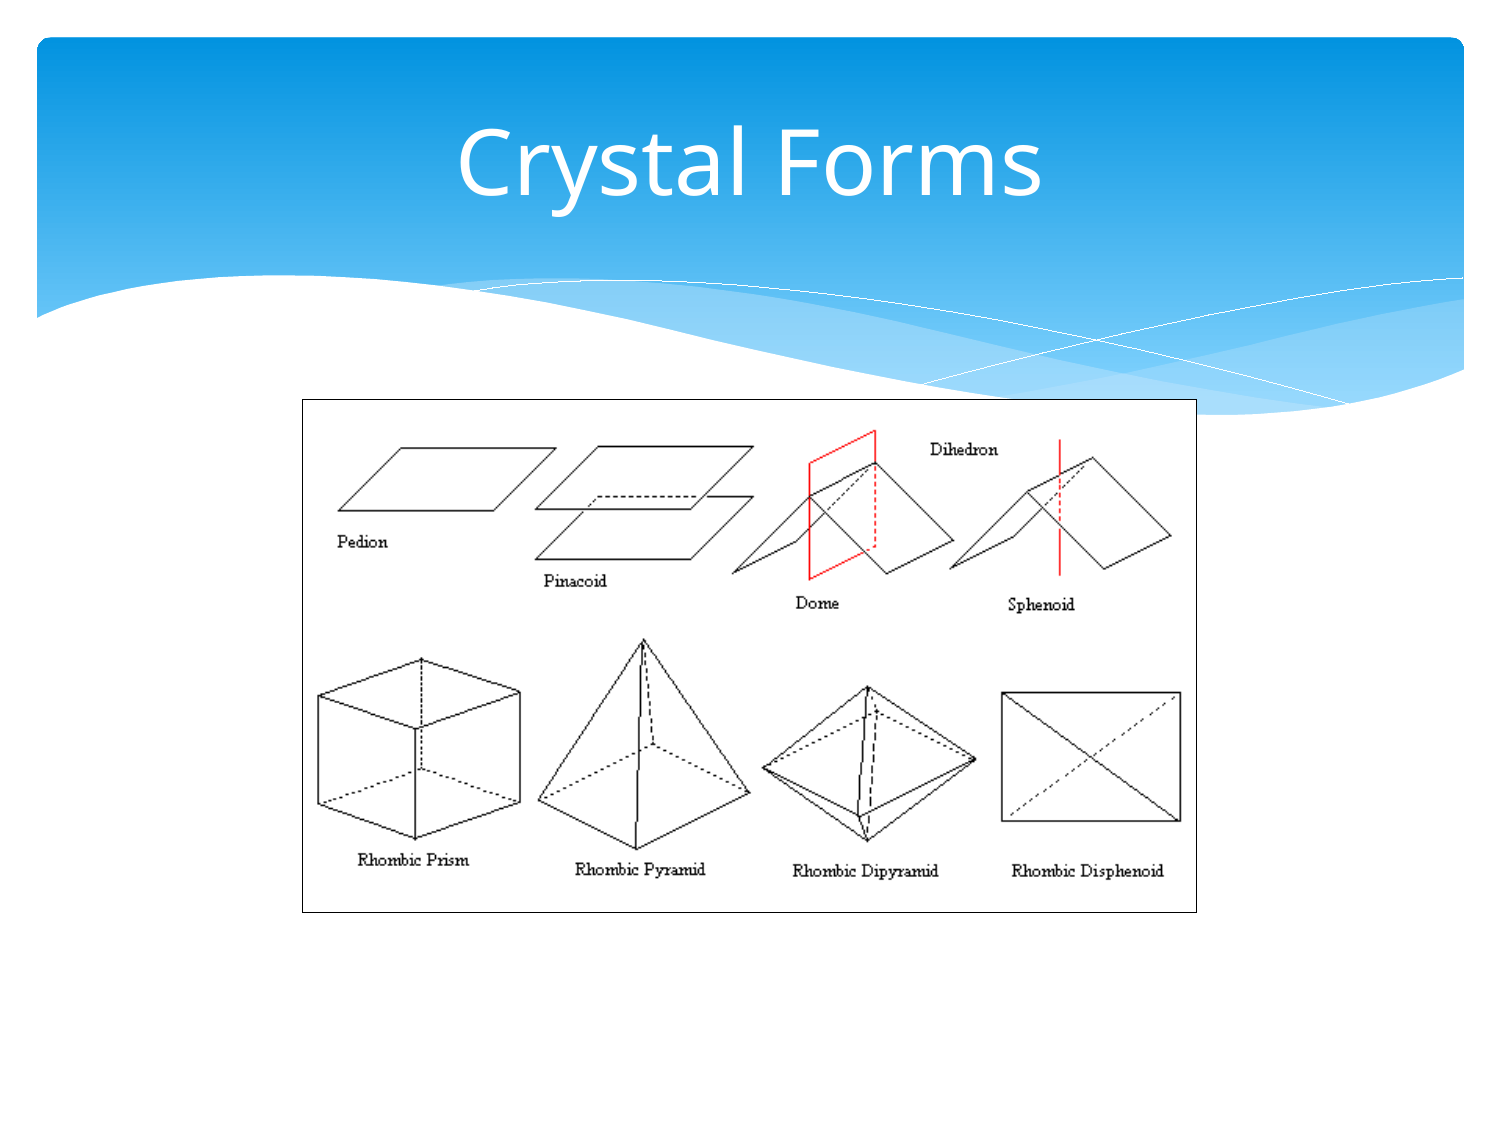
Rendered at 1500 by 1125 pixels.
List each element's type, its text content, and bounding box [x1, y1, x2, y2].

picture [302, 399, 1197, 913]
title Crystal Forms [75, 55, 1425, 261]
